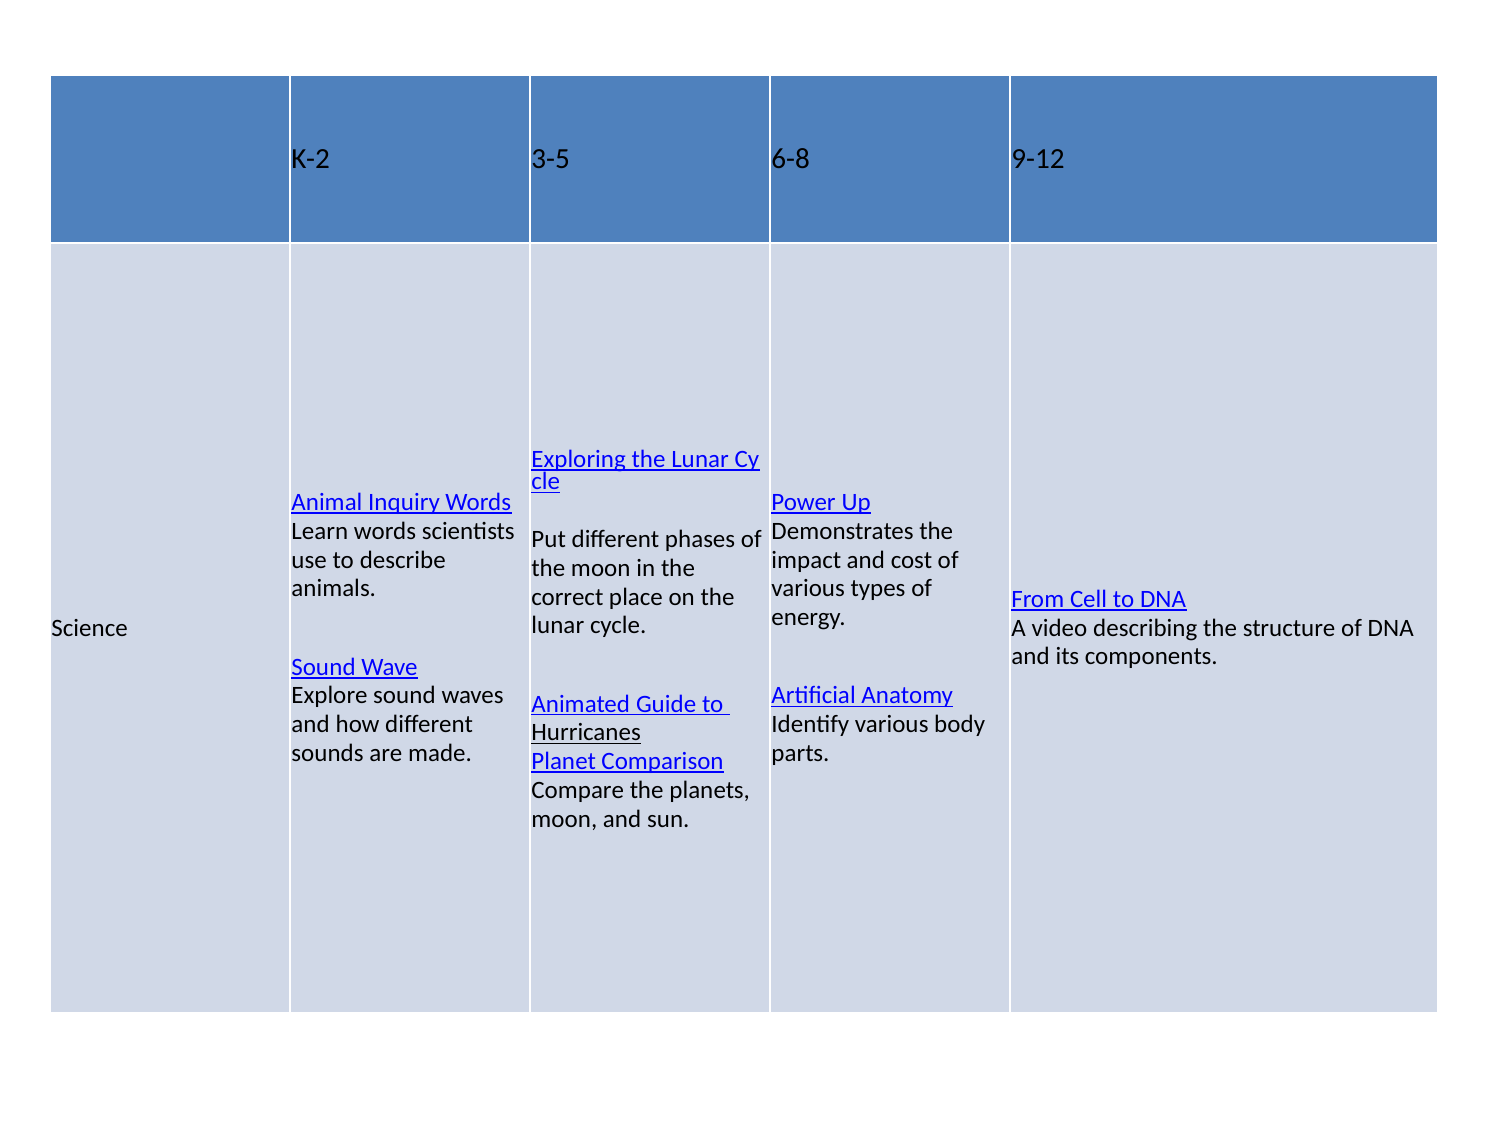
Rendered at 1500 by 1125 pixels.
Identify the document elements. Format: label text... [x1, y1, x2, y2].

table_cell Exploring the Lunar Cycle Put different phases of the moon in the correct place on the lunar cycle. Animated Guide to Hurricanes Planet Comparison Compare the planets, moon, and sun. [531, 244, 769, 1012]
table_cell Power Up Demonstrates the impact and cost of various types of energy. Artificial Anatomy Identify various body parts. [771, 244, 1009, 1012]
table_header 9-12 [1011, 76, 1437, 242]
table_header K-2 [291, 76, 529, 242]
table_cell Animal Inquiry Words Learn words scientists use to describe animals. Sound Wave Explore sound waves and how different sounds are made. [291, 244, 529, 1012]
table_cell Science [51, 244, 289, 1012]
table_header 6-8 [771, 76, 1009, 242]
table_header [51, 76, 289, 242]
table_cell From Cell to DNA A video describing the structure of DNA and its components. [1011, 244, 1437, 1012]
table_header 3-5 [531, 76, 769, 242]
